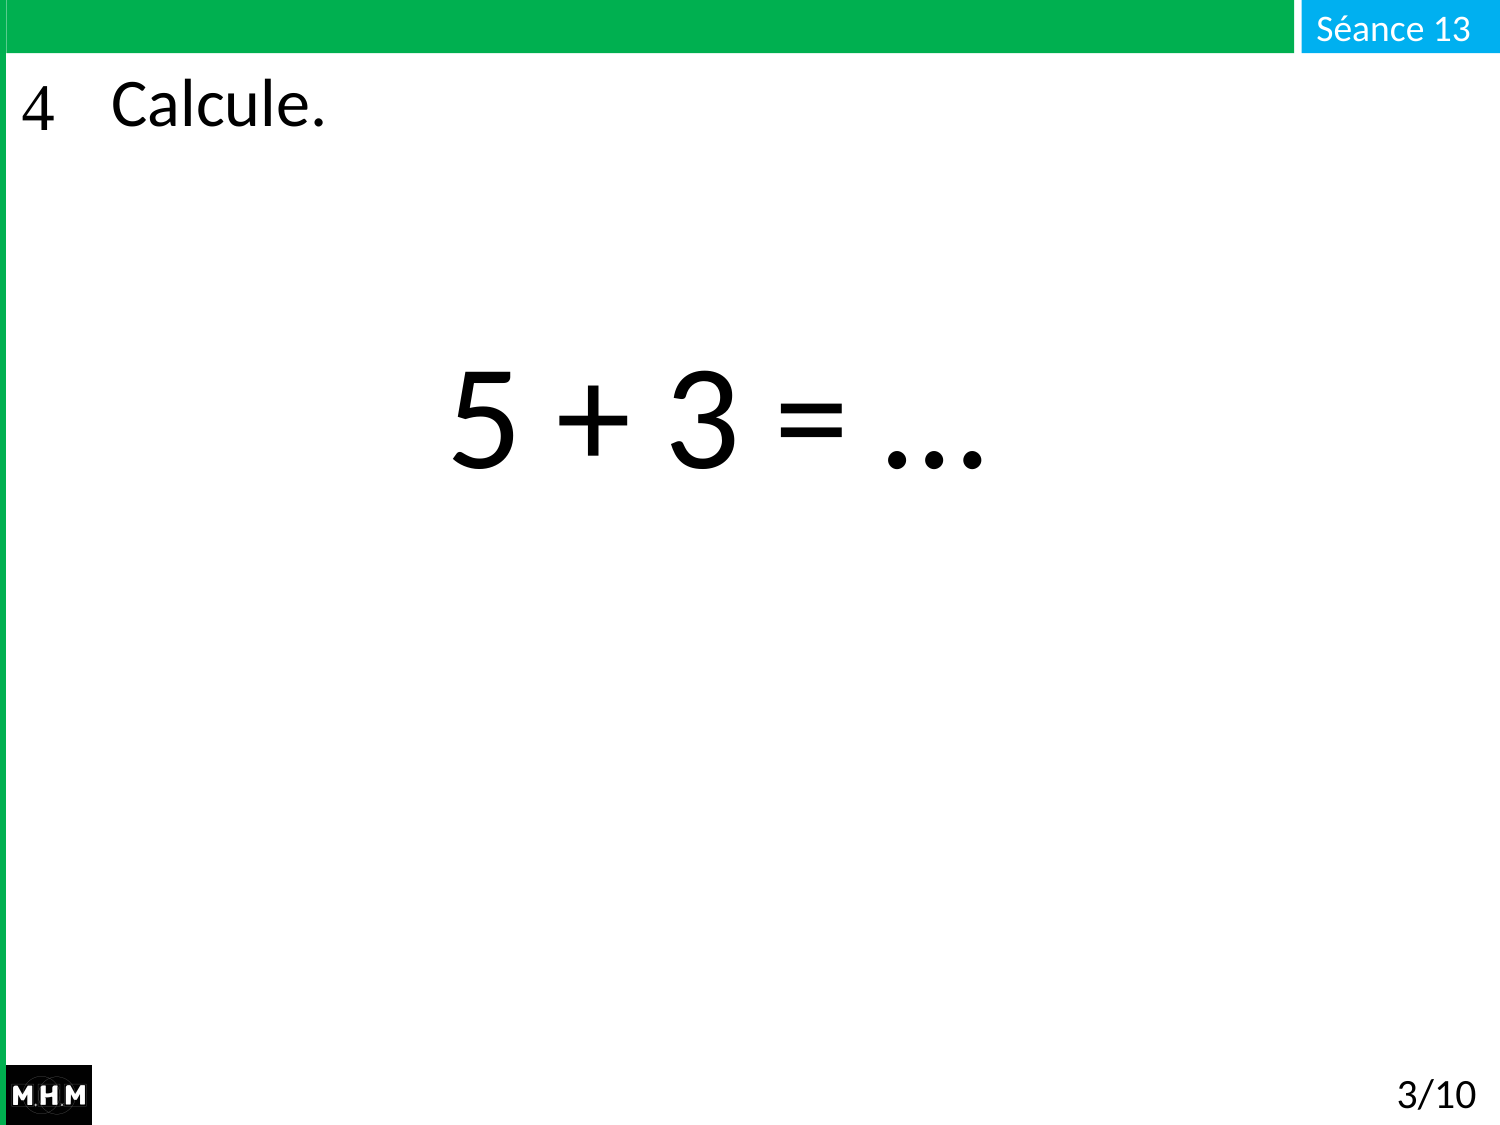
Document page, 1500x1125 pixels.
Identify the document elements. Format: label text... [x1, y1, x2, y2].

list 3/10 [1373, 1064, 1500, 1125]
picture [6, 1065, 92, 1125]
text_box 5 + 3 = … [431, 311, 1069, 507]
title Calcule. [96, 60, 1391, 150]
